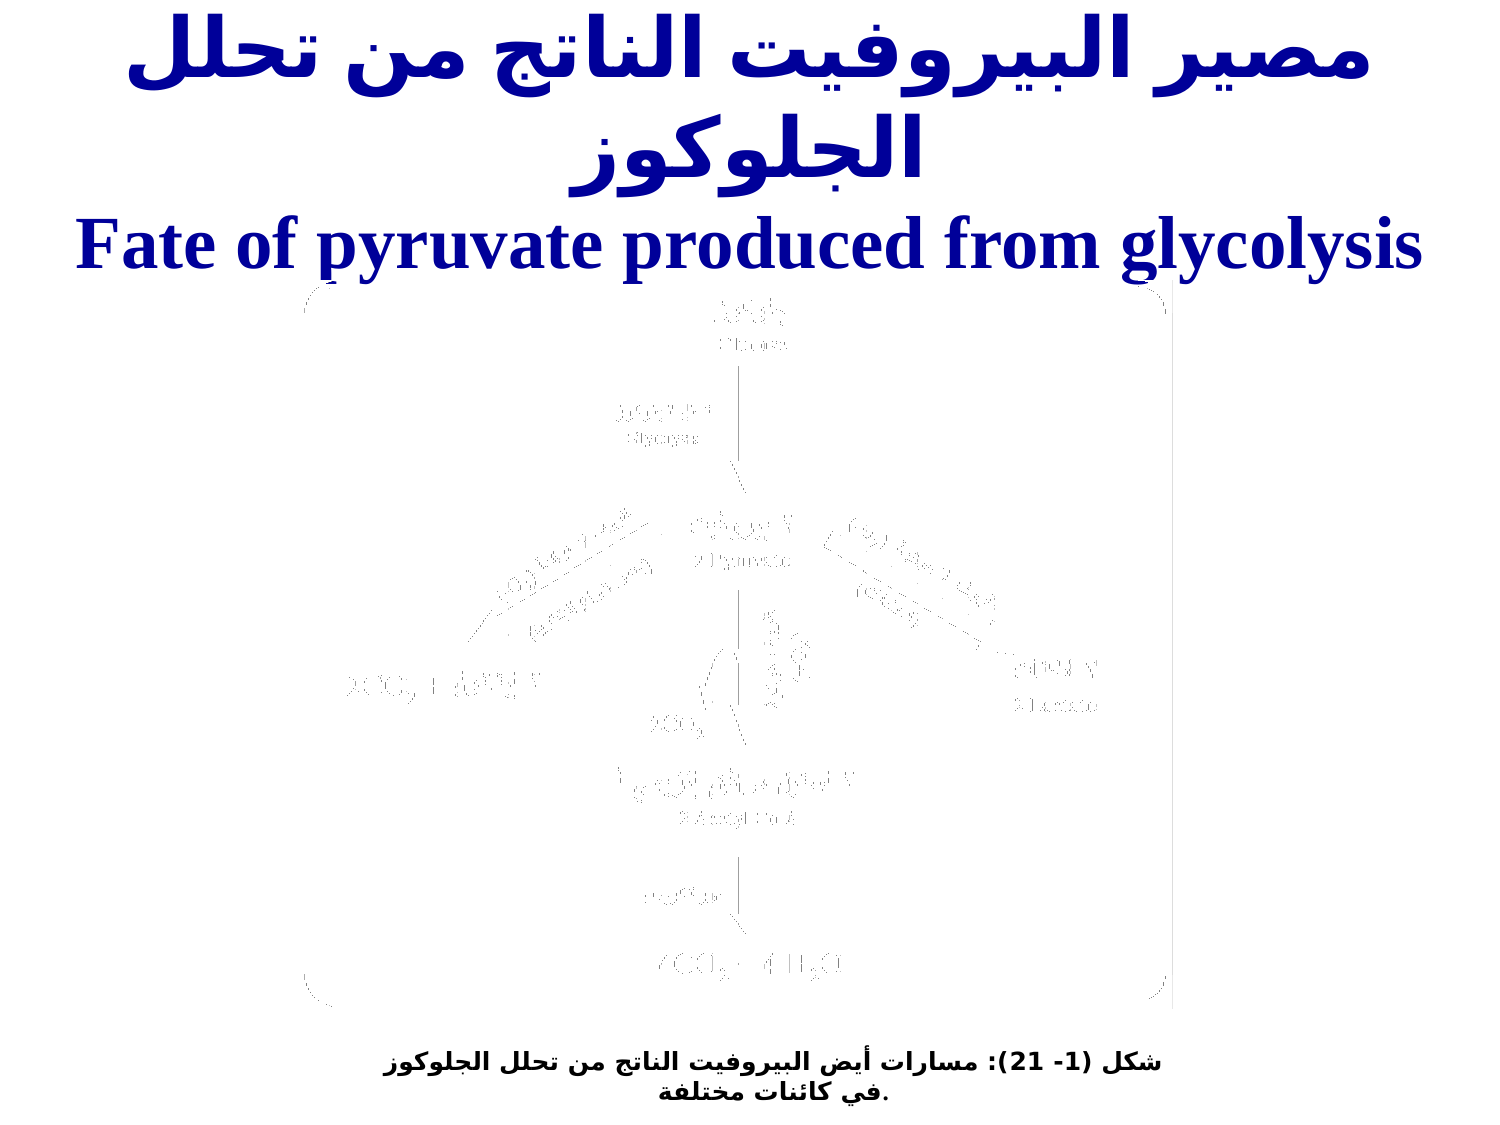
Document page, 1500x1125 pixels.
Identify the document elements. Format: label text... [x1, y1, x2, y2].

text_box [277, 280, 1195, 1125]
title مصير البيروفيت الناتج من تحلل الجلوكوز Fate of pyruvate produced from glycolysis [0, 44, 1500, 233]
